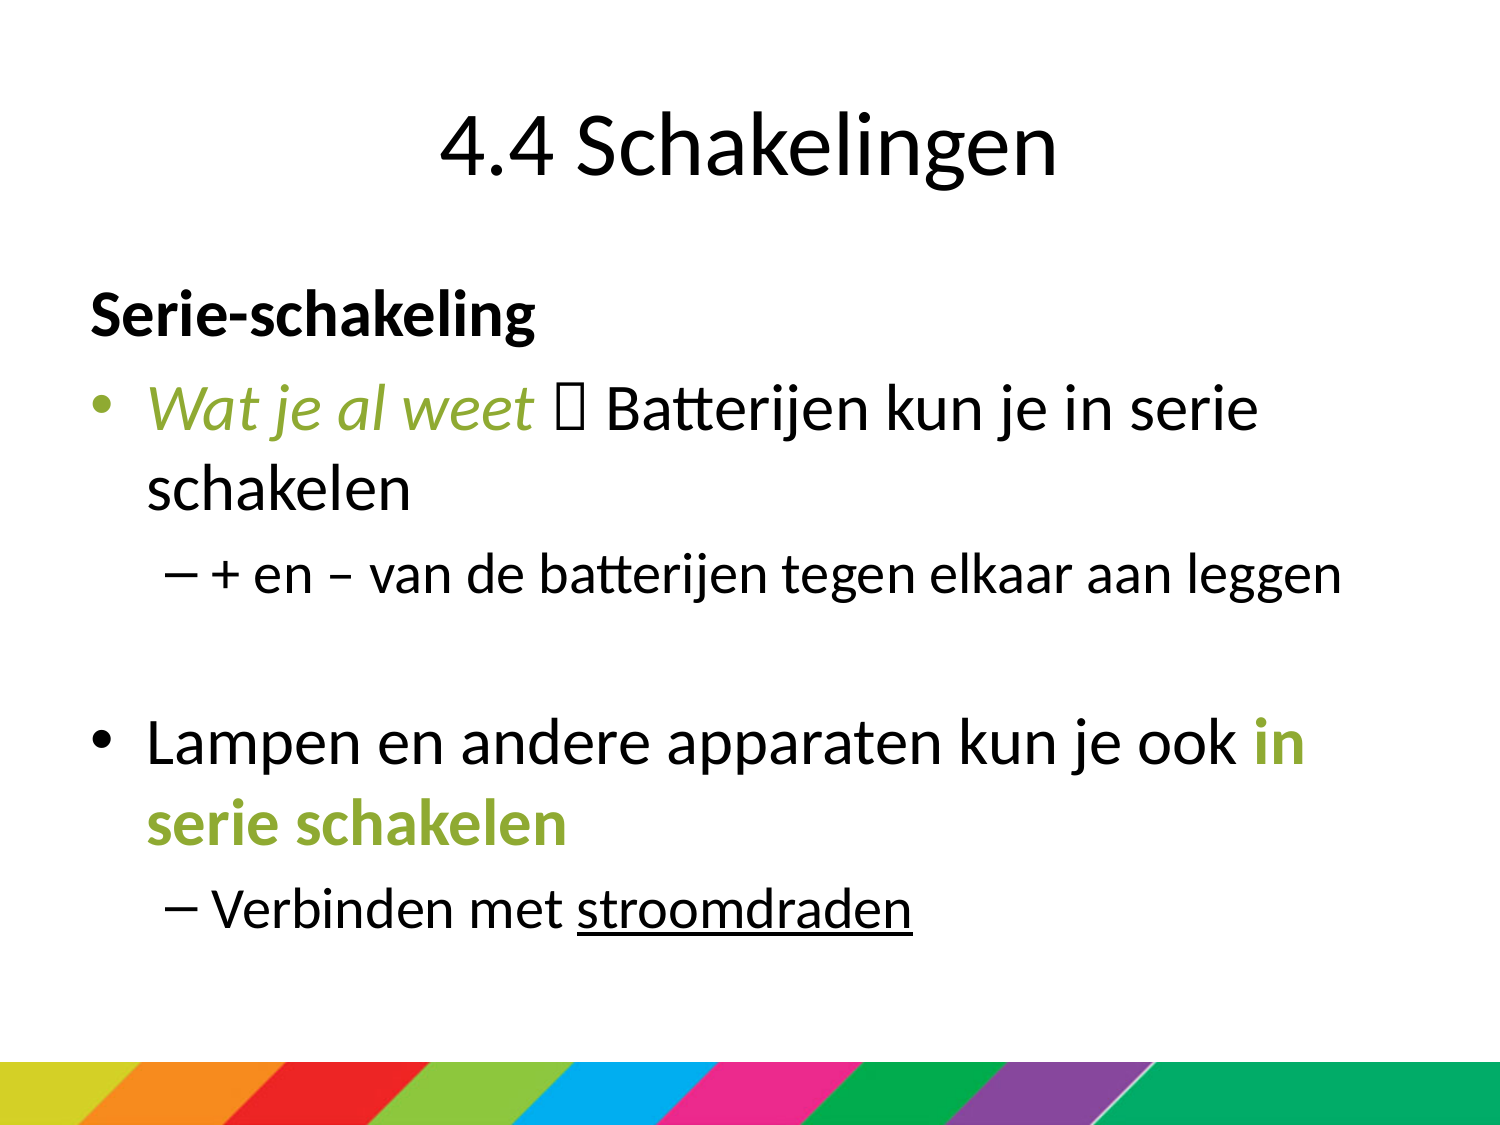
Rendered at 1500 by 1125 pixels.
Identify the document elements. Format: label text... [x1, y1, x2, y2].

title 4.4 Schakelingen [75, 45, 1425, 233]
picture [656, 1062, 1500, 1125]
list Serie-schakeling Wat je al weet  Batterijen kun je in serie schakelen + en – van de batterijen tegen elkaar aan leggen Lampen en andere apparaten kun je ook in serie schakelen Verbinden met stroomdraden [75, 262, 1425, 1005]
picture [0, 1062, 574, 1125]
